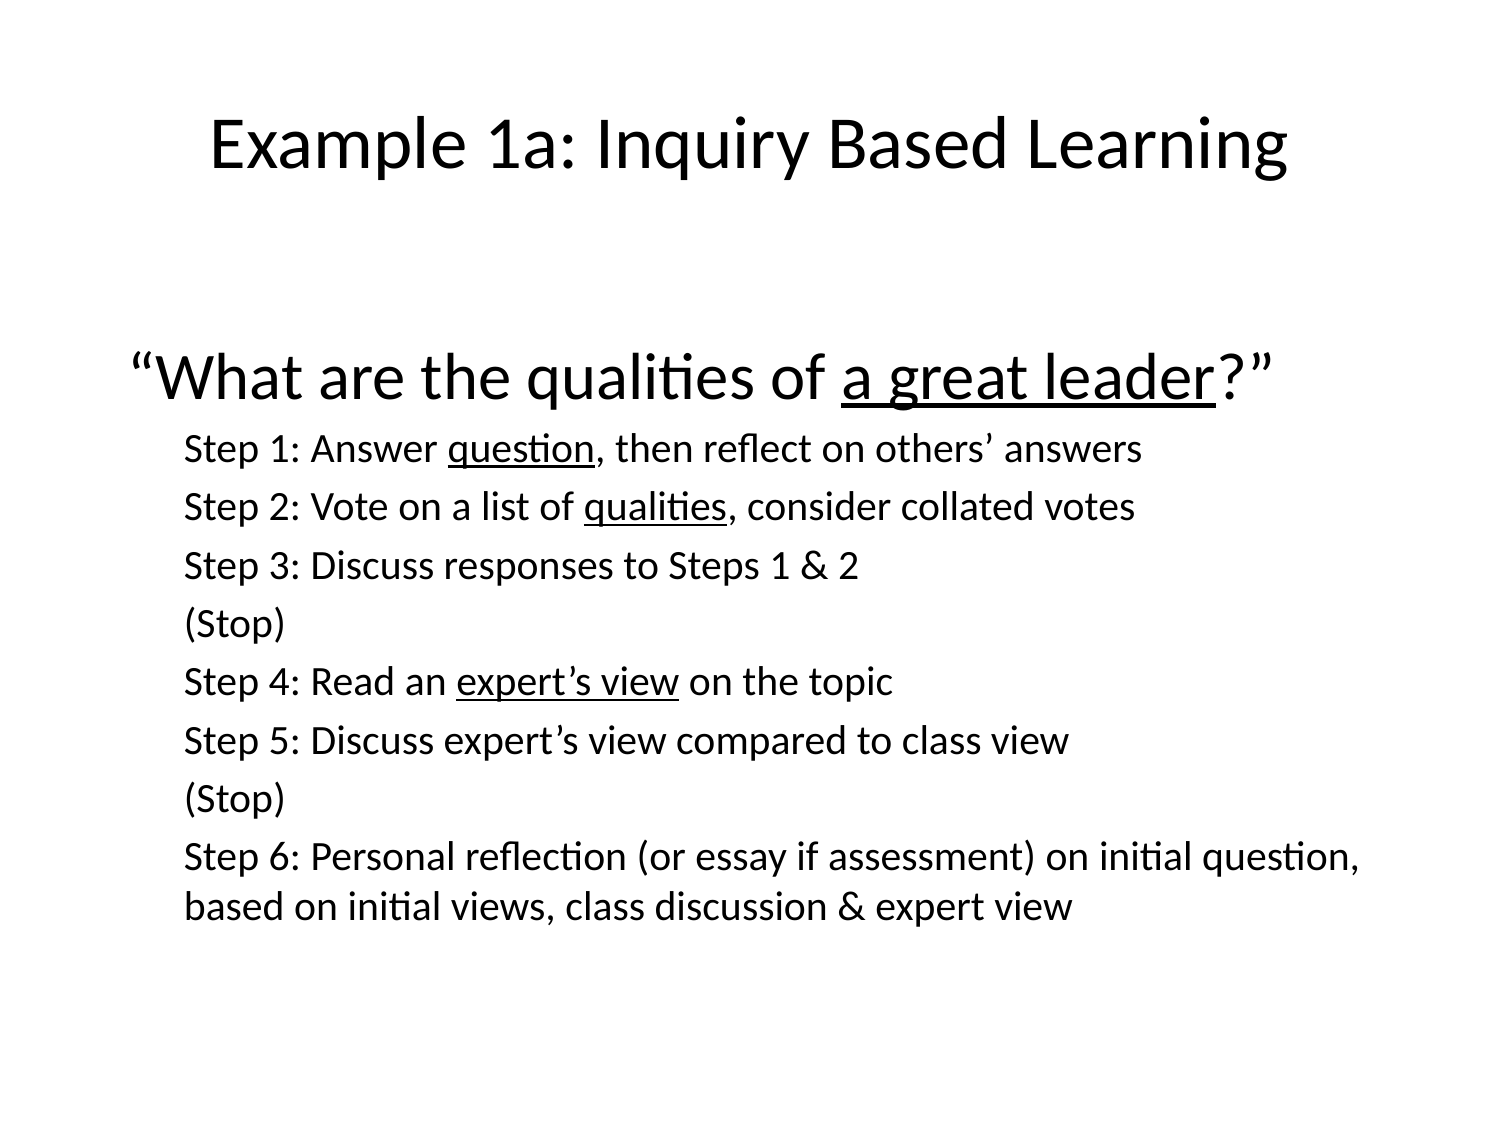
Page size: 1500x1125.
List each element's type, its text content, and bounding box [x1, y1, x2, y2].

title Example 1a: Inquiry Based Learning [75, 45, 1425, 233]
list “What are the qualities of a great leader?” Step 1: Answer question, then reflect on others’ answers Step 2: Vote on a list of qualities, consider collated votes Step 3: Discuss responses to Steps 1 & 2 (Stop) Step 4: Read an expert’s view on the topic Step 5: Discuss expert’s view compared to class view (Stop) Step 6: Personal reflection (or essay if assessment) on initial question, based on initial views, class discussion & expert view [112, 324, 1471, 1059]
